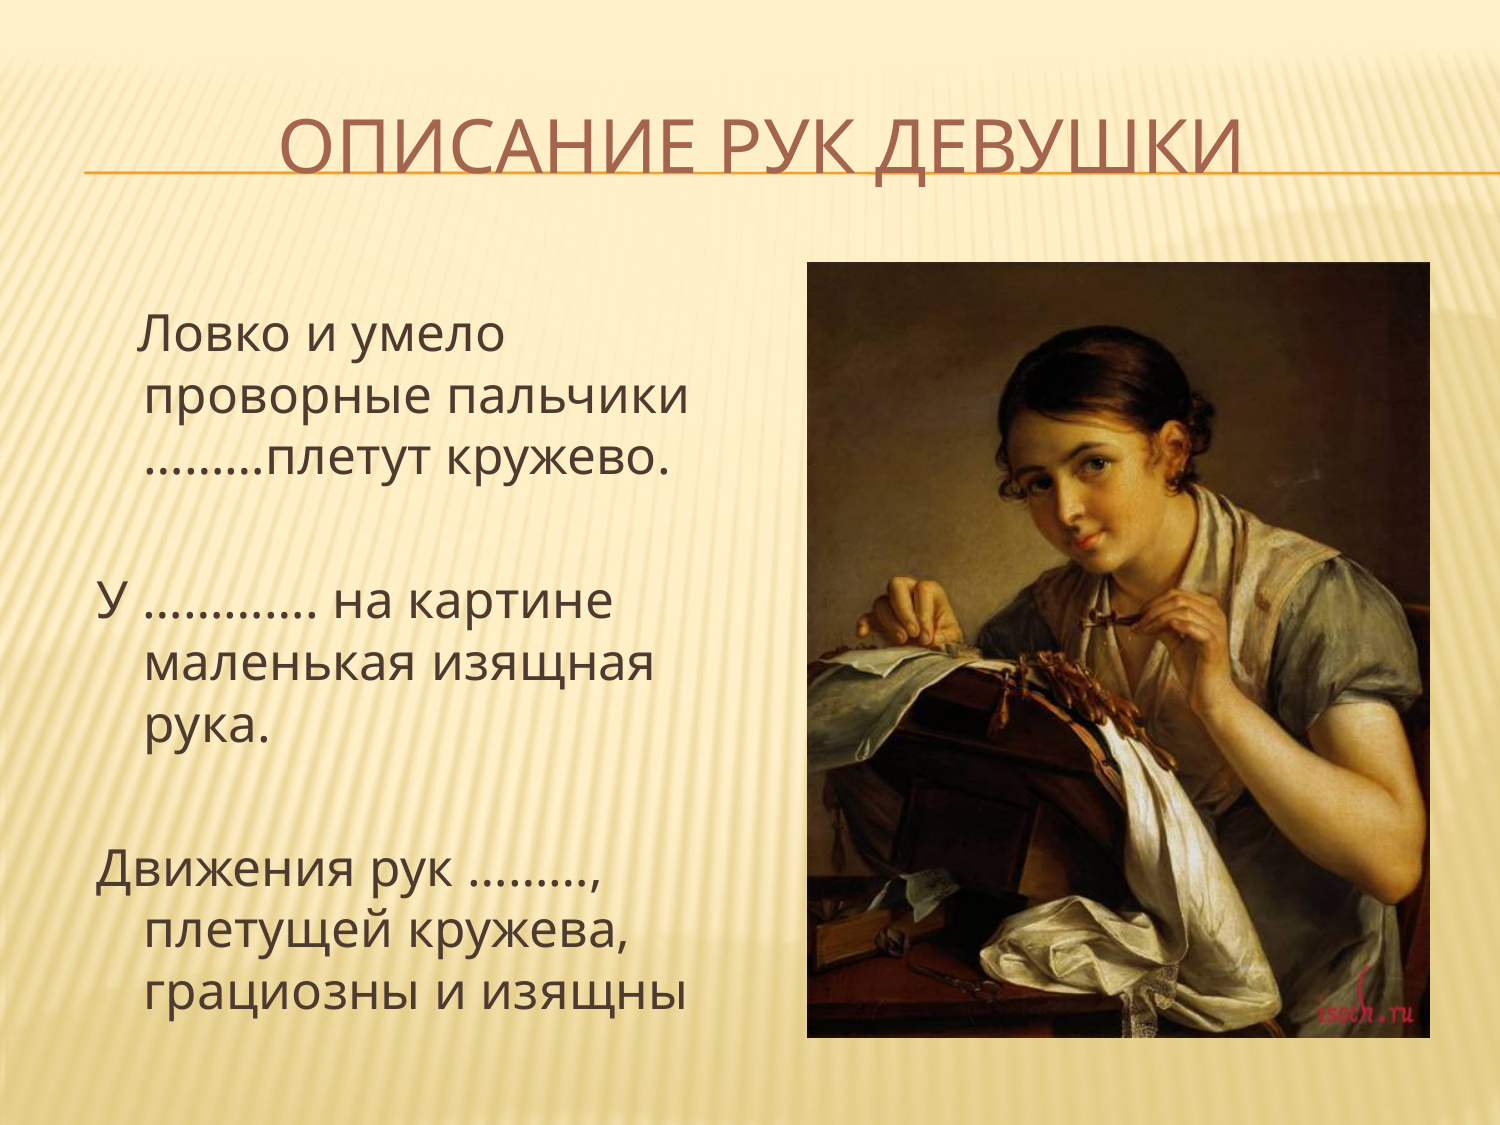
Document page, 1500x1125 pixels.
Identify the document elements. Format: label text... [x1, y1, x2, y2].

list Ловко и умело проворные пальчики ………плетут кружево. У …………. на картине маленькая изящная рука. Движения рук ………, плетущей кружева, грациозны и изящны [82, 292, 762, 1041]
list [50, 262, 738, 1038]
title ОПИСАНИЕ РУК ДЕВУШКИ [49, 75, 1475, 213]
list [807, 262, 1430, 1038]
